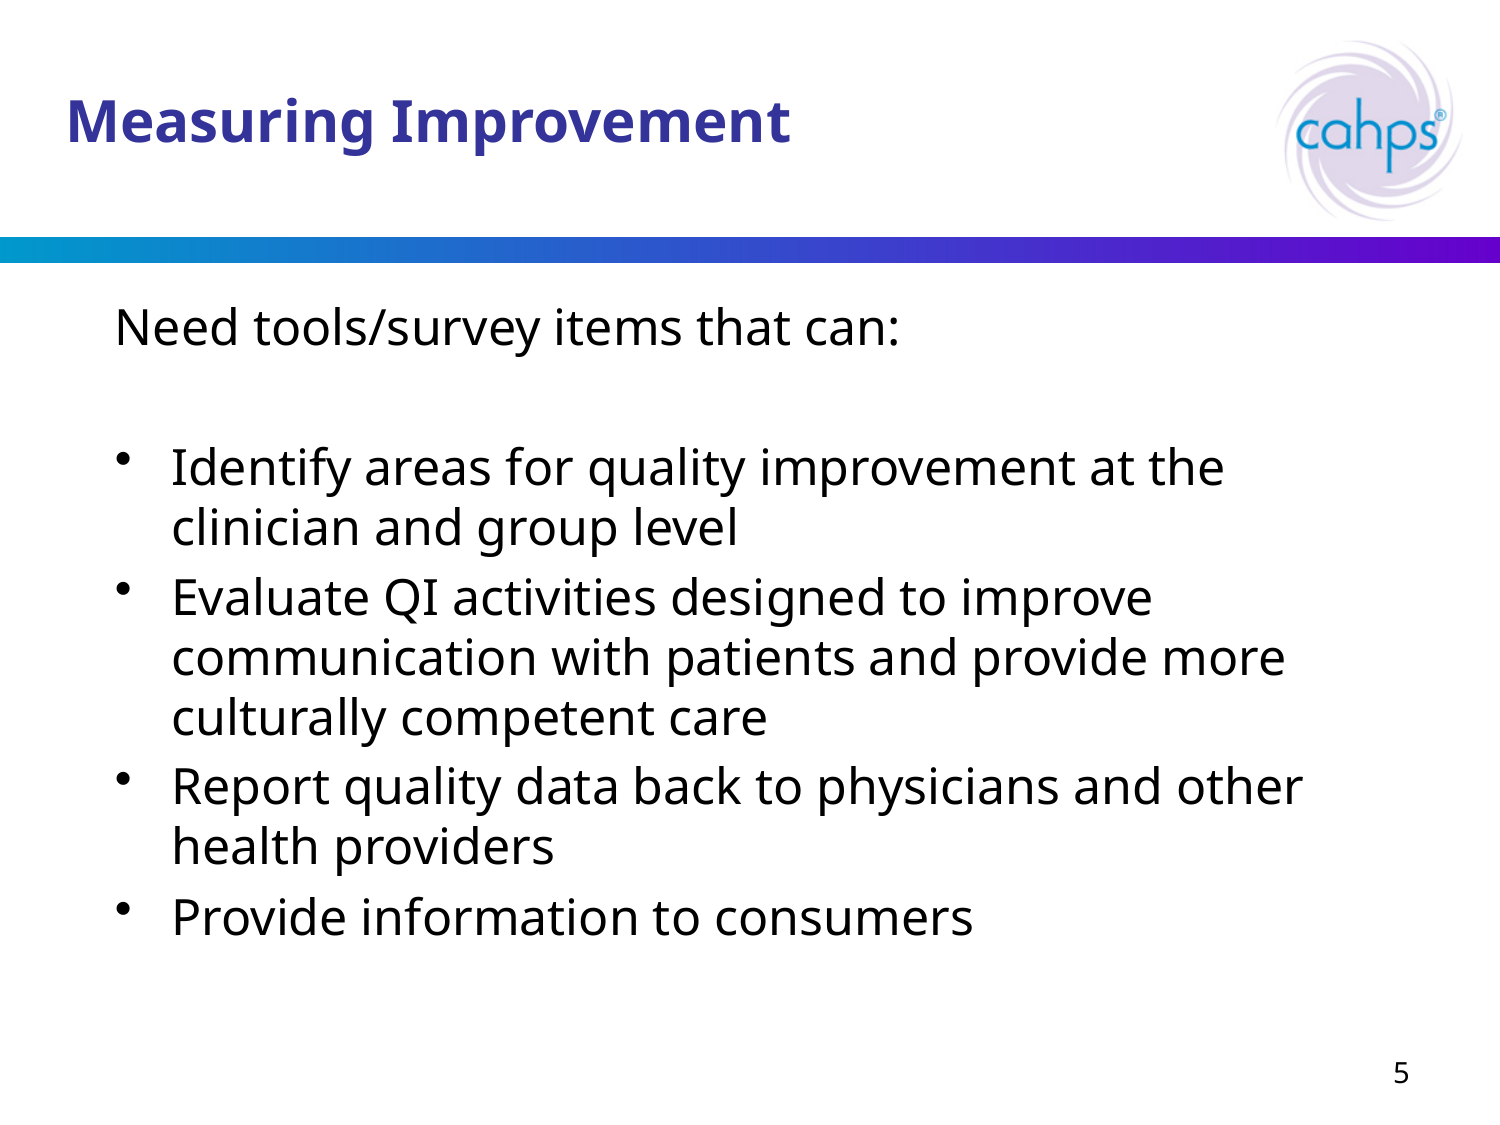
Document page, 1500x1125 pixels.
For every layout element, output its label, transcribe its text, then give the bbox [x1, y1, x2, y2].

list Need tools/survey items that can: Identify areas for quality improvement at the clinician and group level Evaluate QI activities designed to improve communication with patients and provide more culturally competent care Report quality data back to physicians and other health providers Provide information to consumers [99, 287, 1400, 1040]
text_box [1074, 1046, 1425, 1125]
picture [1275, 37, 1463, 225]
title Measuring Improvement [50, 0, 1238, 238]
